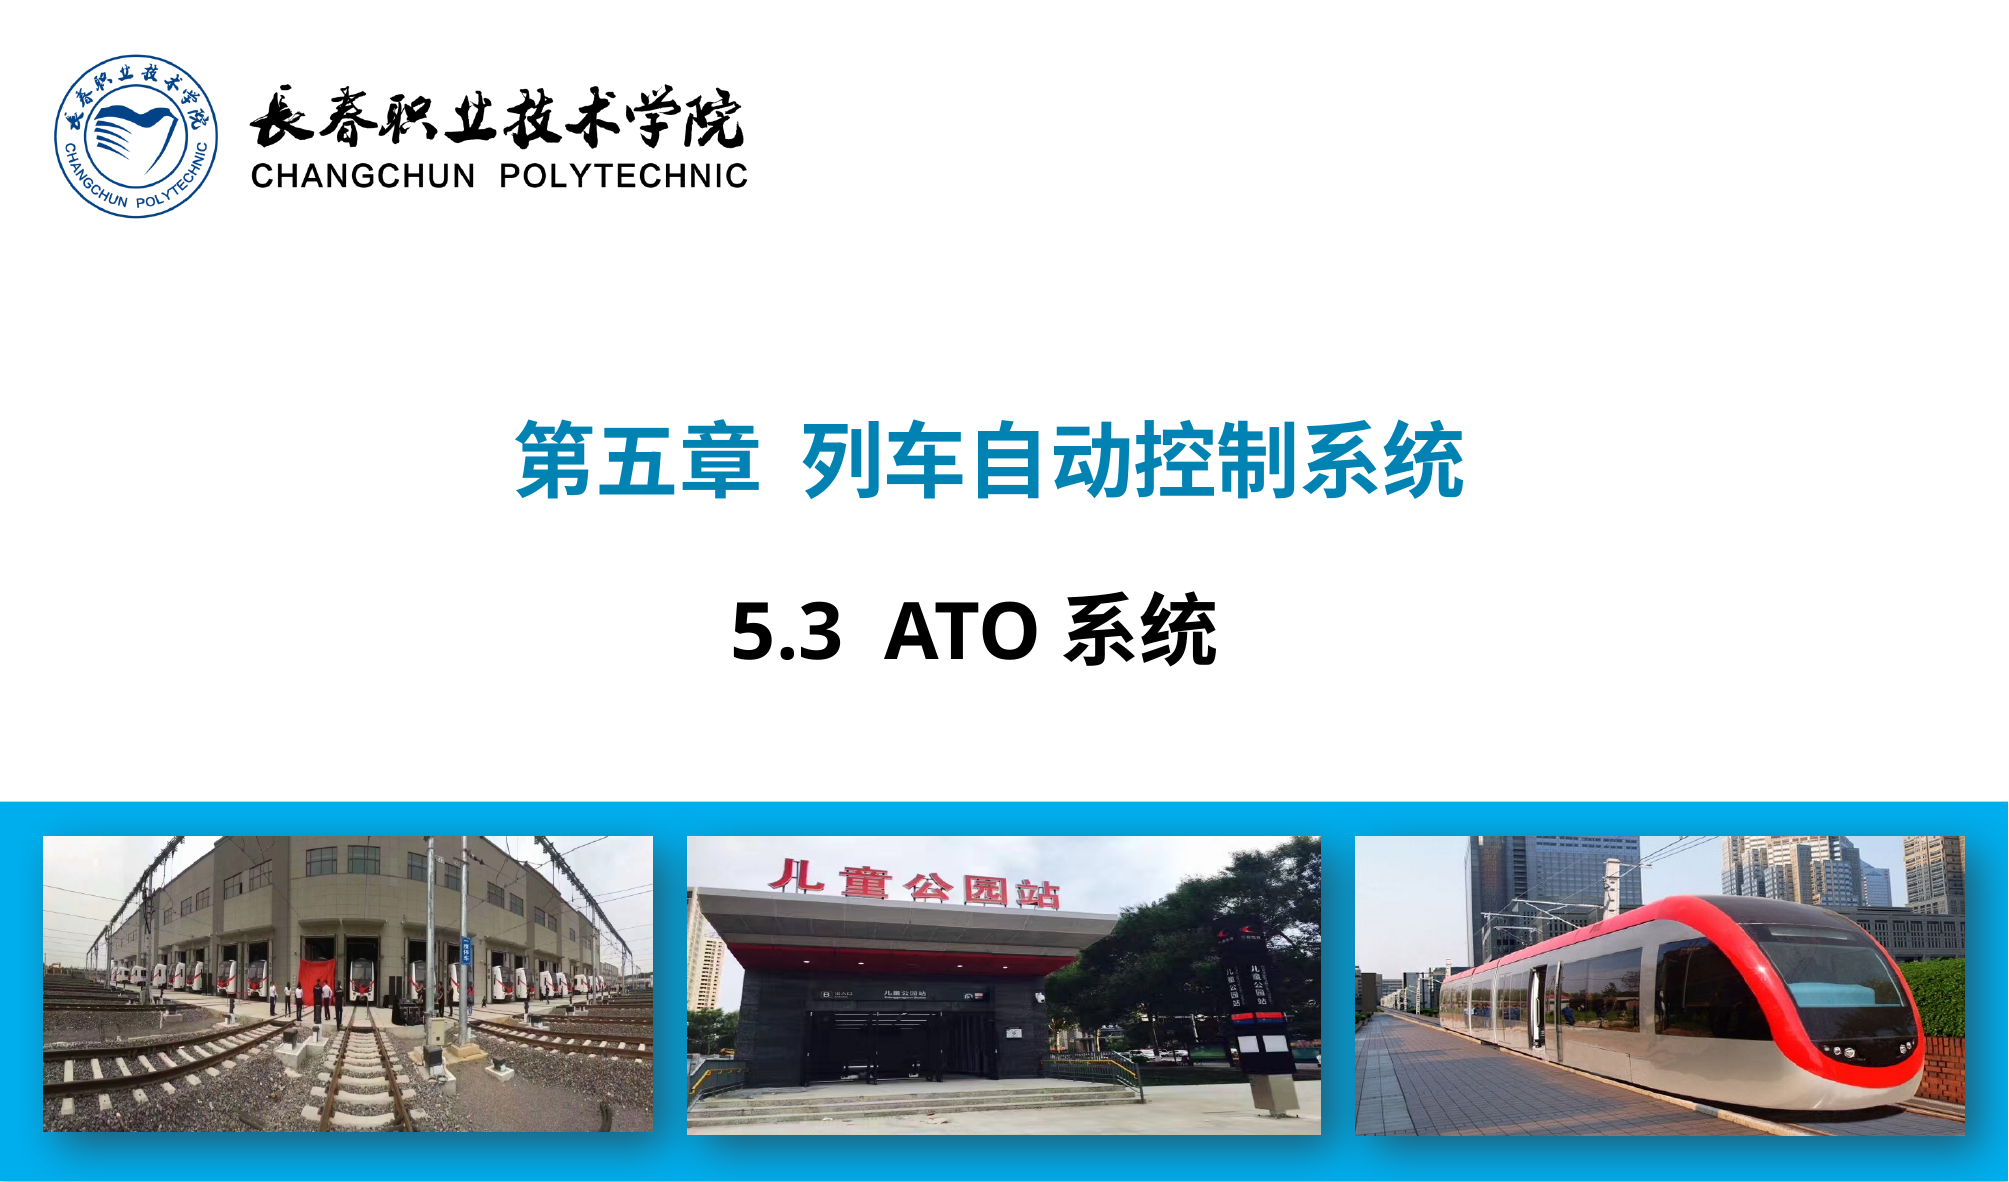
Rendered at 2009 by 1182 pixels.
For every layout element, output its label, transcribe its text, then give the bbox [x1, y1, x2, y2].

text_box [0, 799, 2008, 1182]
picture [688, 837, 1321, 1135]
text_box 5.3 ATO系统 [336, 520, 1614, 736]
picture [44, 837, 653, 1132]
text_box 第五章 列车自动控制系统 [183, 344, 1796, 518]
picture [19, 51, 782, 222]
picture [1356, 837, 1966, 1136]
